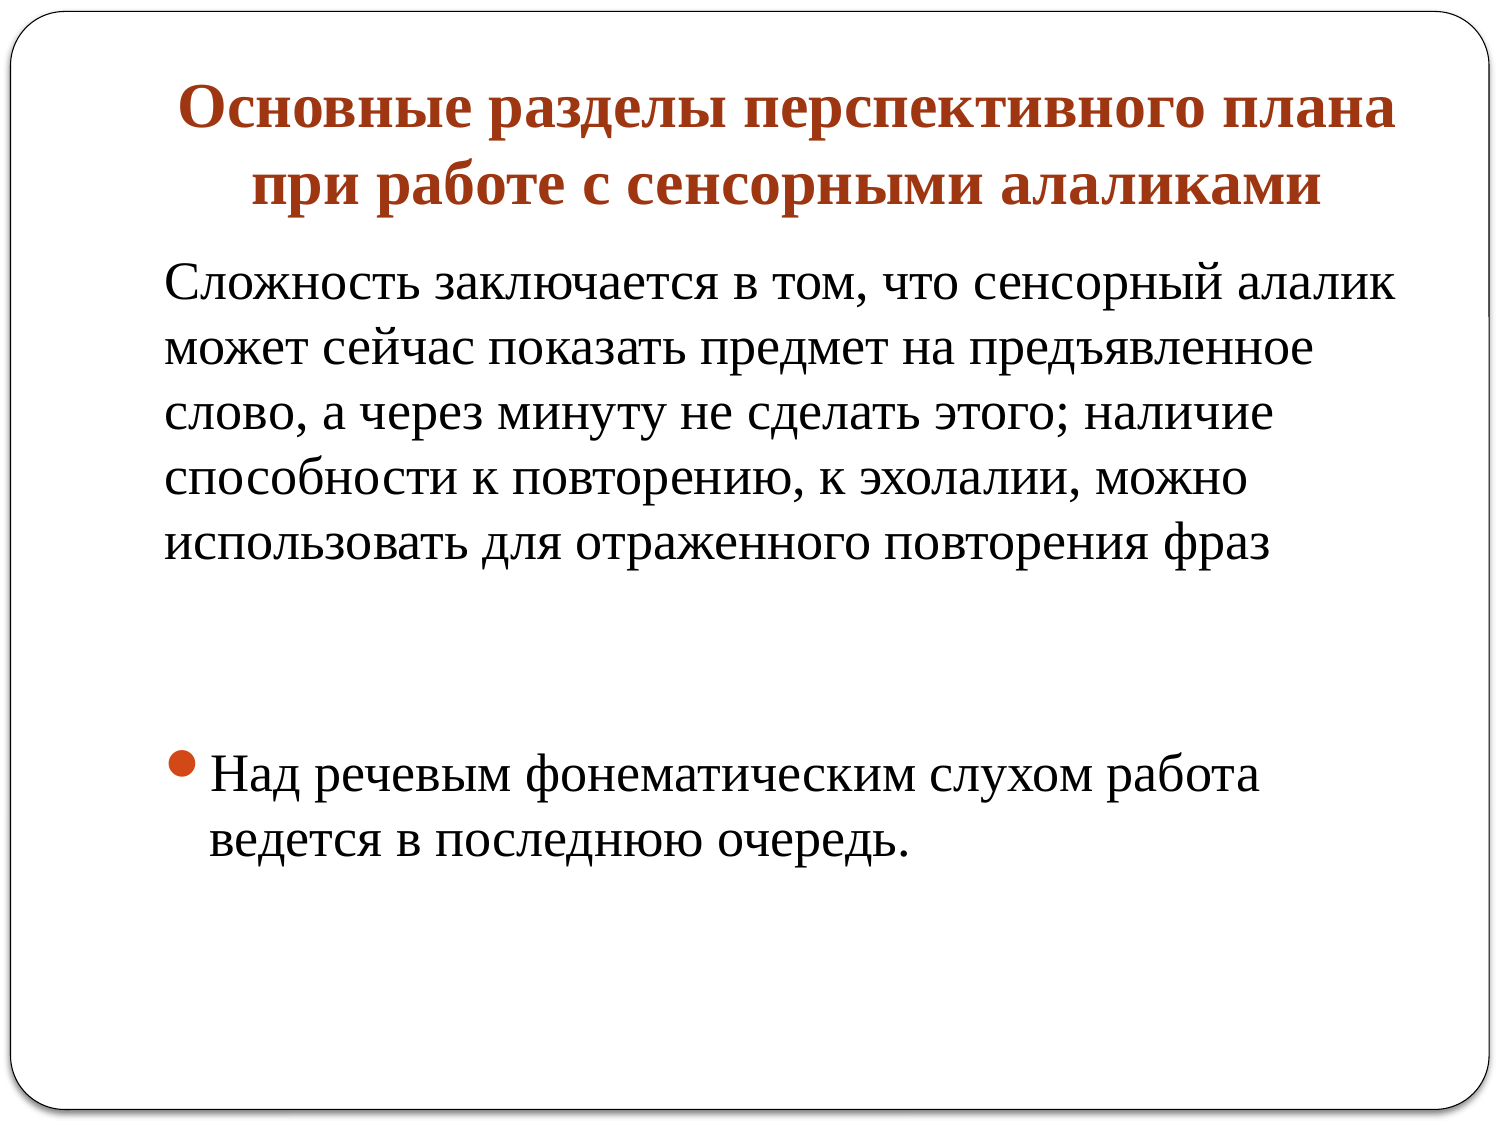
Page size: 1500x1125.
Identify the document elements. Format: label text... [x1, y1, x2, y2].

list Сложность заключается в том, что сенсорный алалик может сейчас показать предмет на предъявленное слово, а через минуту не сделать этого; наличие способности к повторению, к эхолалии, можно использовать для отраженного повторения фраз Над речевым фонематическим слухом работа ведется в последнюю очередь. [150, 237, 1425, 988]
title Основные разделы перспективного плана при работе с сенсорными алаликами [150, 45, 1425, 233]
